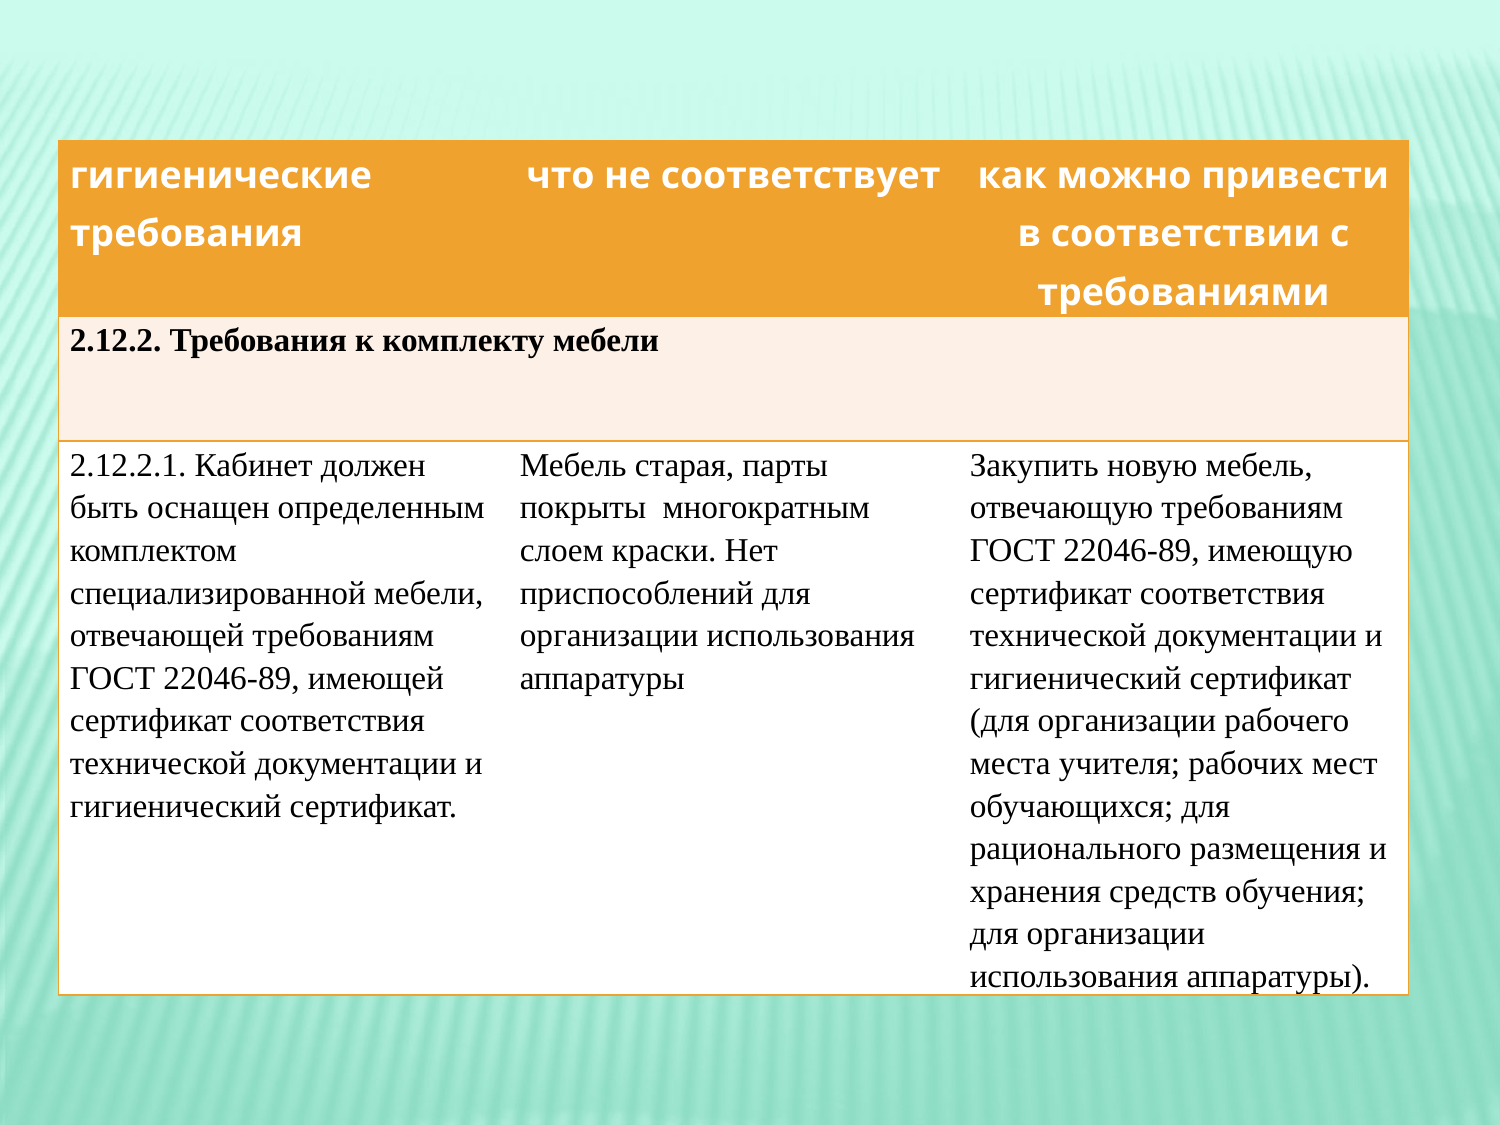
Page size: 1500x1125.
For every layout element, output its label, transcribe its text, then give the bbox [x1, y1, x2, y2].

table_header гигиенические требования [59, 141, 509, 316]
table_cell Закупить новую мебель, отвечающую требованиям ГОСТ 22046-89, имеющую сертификат соответствия технической документации и гигиенический сертификат (для организации рабочего места учителя; рабочих мест обучающихся; для рационального размещения и хранения средств обучения; для организации использования аппаратуры). [959, 442, 1408, 994]
table_cell Мебель старая, парты покрыты многократным слоем краски. Нет приспособлений для организации использования аппаратуры [509, 442, 959, 994]
table_cell 2.12.2.1. Кабинет должен быть оснащен определенным комплектом специализированной мебели, отвечающей требованиям ГОСТ 22046-89, имеющей сертификат соответствия технической документации и гигиенический сертификат. [59, 442, 509, 994]
table_header как можно привести в соответствии с требованиями [959, 141, 1408, 316]
table_cell 2.12.2. Требования к комплекту мебели [59, 317, 1408, 440]
table_header что не соответствует [509, 141, 959, 316]
